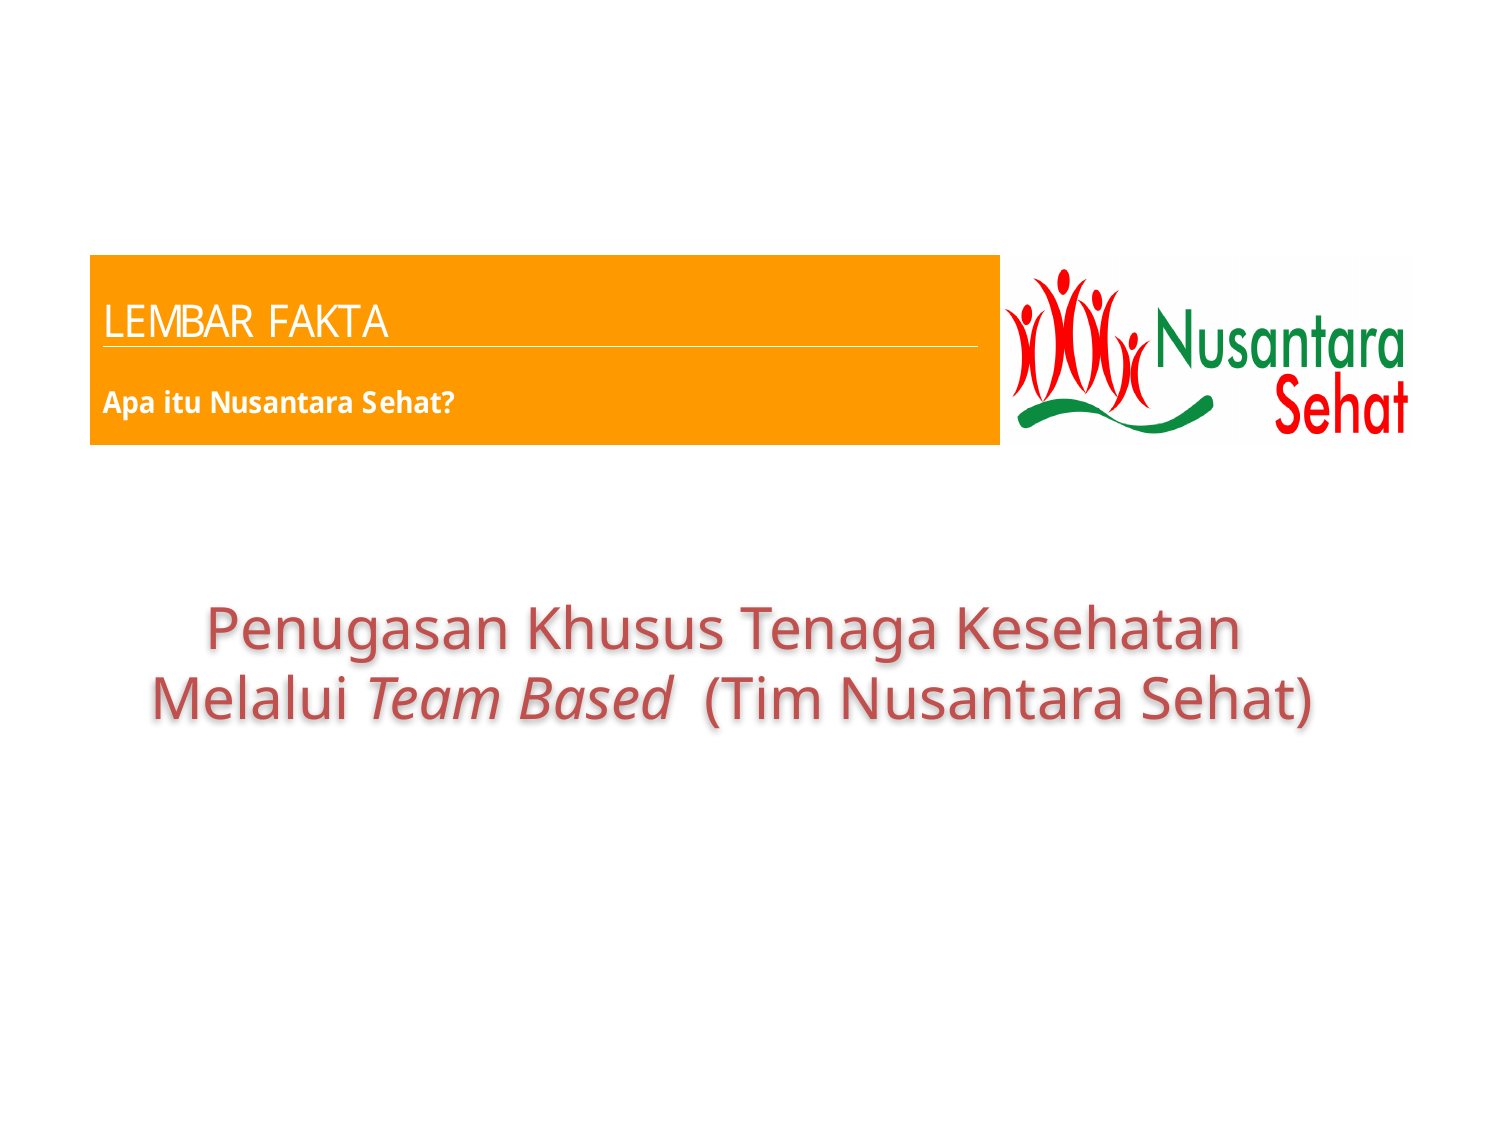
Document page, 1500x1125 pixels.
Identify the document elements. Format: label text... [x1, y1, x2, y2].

title Penugasan Khusus Tenaga Kesehatan Melalui Team Based (Tim Nusantara Sehat) [87, 545, 1376, 847]
picture [88, 255, 1422, 480]
